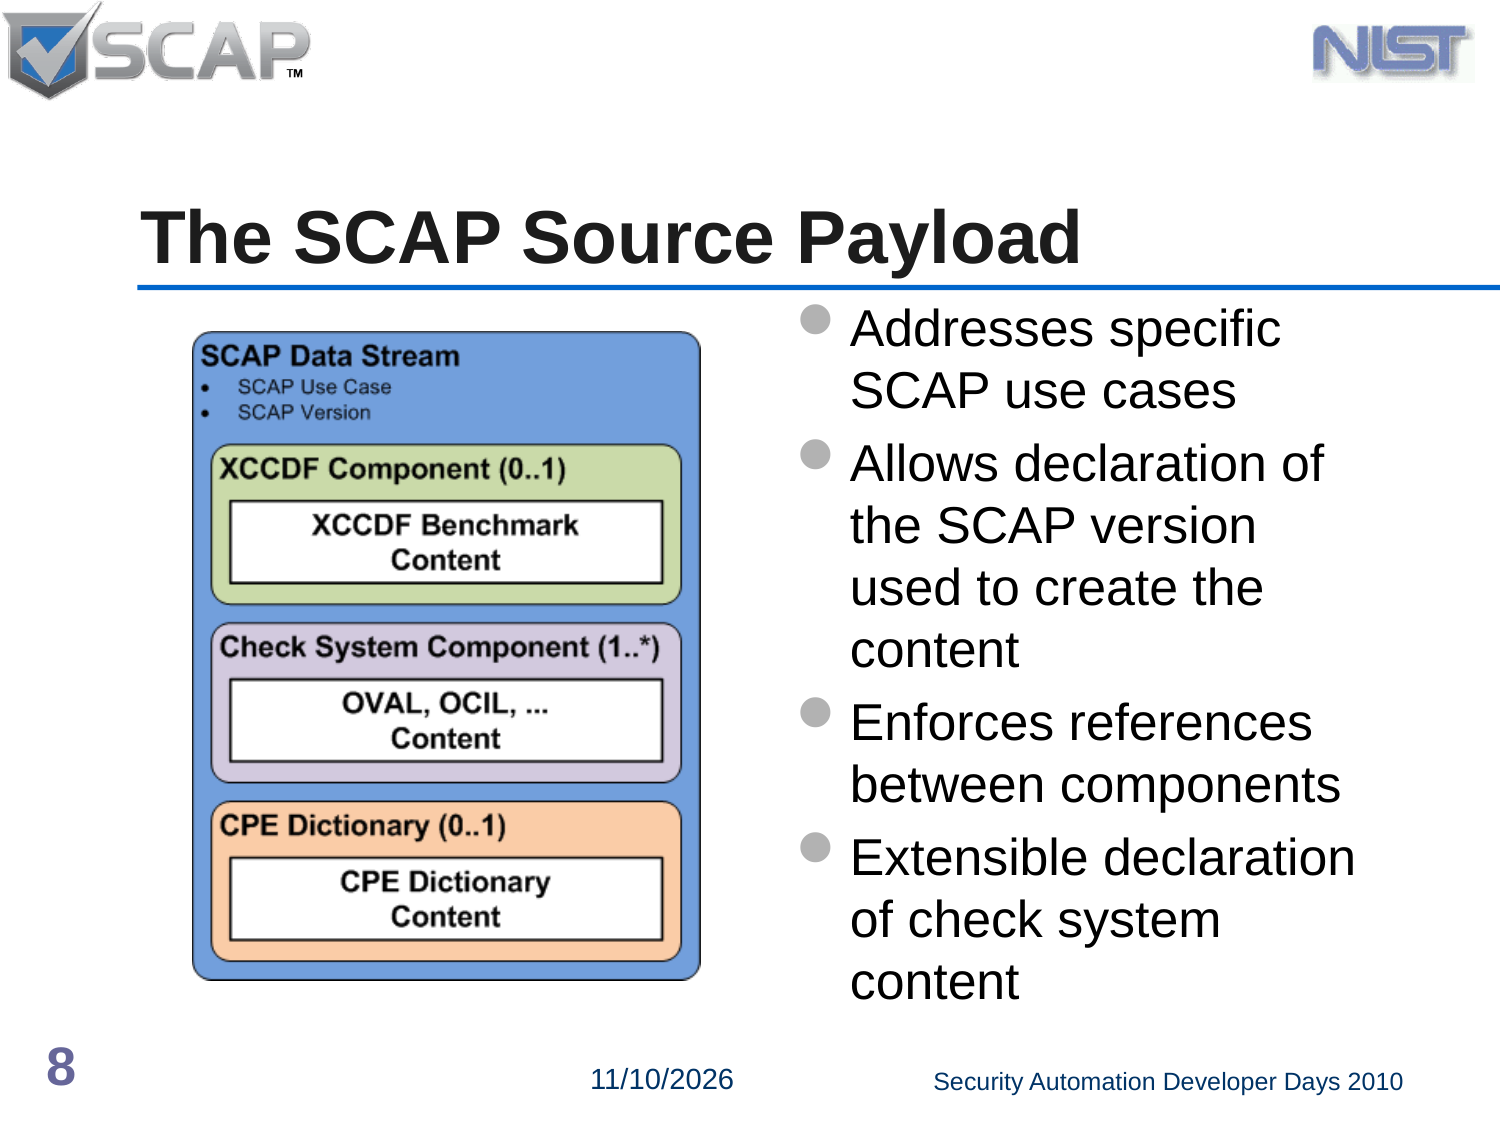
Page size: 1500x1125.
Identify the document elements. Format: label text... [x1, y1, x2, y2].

picture [1312, 24, 1475, 83]
slide_number 8 [13, 1023, 111, 1105]
title The SCAP Source Payload [124, 99, 1426, 288]
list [192, 331, 701, 981]
picture [0, 0, 313, 103]
footer Security Automation Developer Days 2010 [912, 1024, 1426, 1104]
list Addresses specific SCAP use cases Allows declaration of the SCAP version used to create the content Enforces references between components Extensible declaration of check system content [780, 287, 1400, 1026]
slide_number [399, 1024, 750, 1104]
